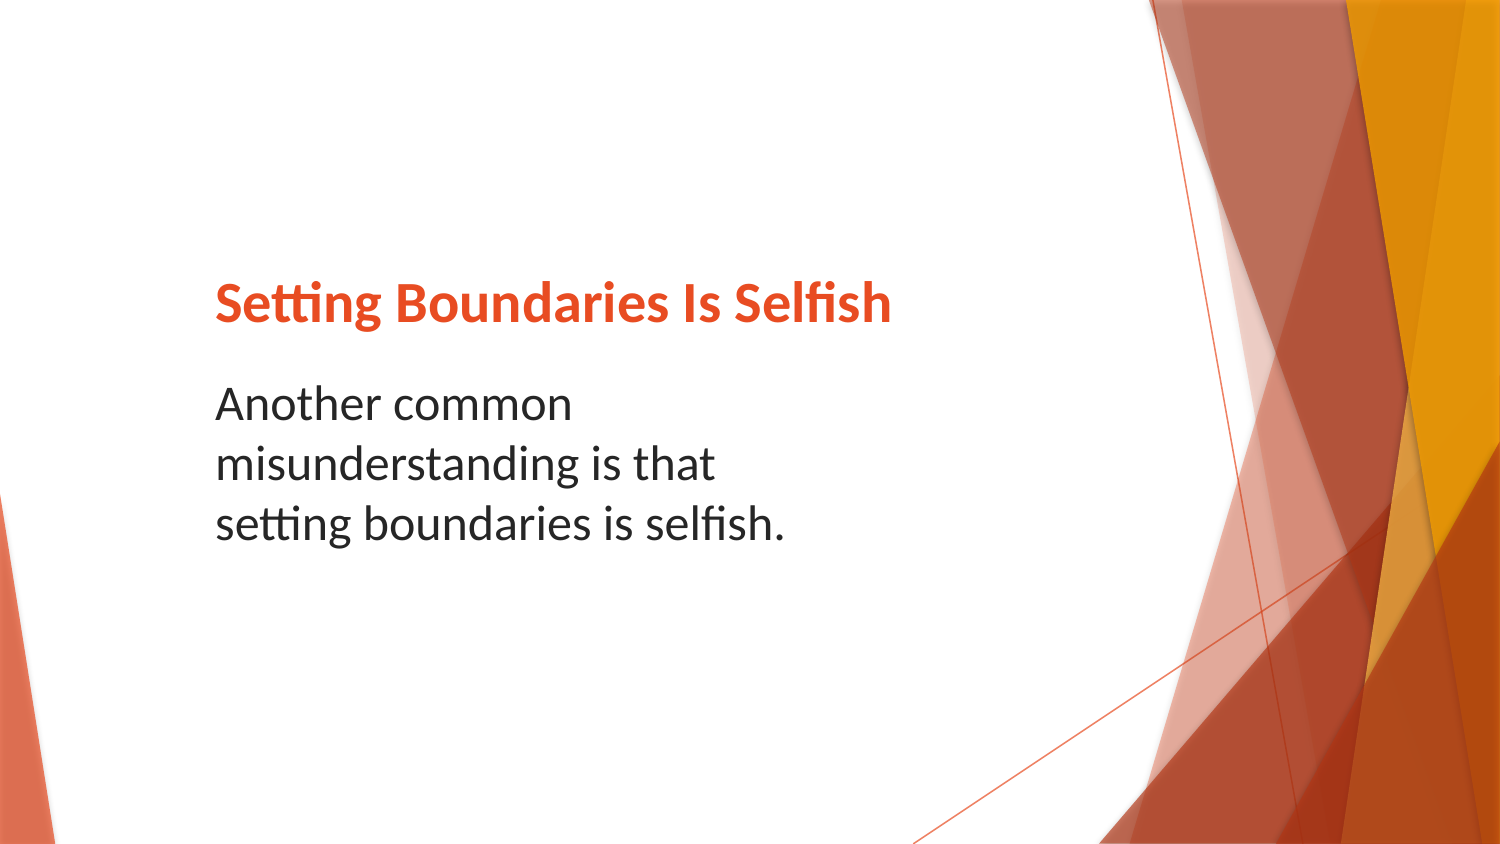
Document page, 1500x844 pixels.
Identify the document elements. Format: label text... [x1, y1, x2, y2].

title Setting Boundaries Is Selfish [200, 256, 1258, 356]
list Another common misunderstanding is that setting boundaries is selfish. [200, 362, 869, 789]
